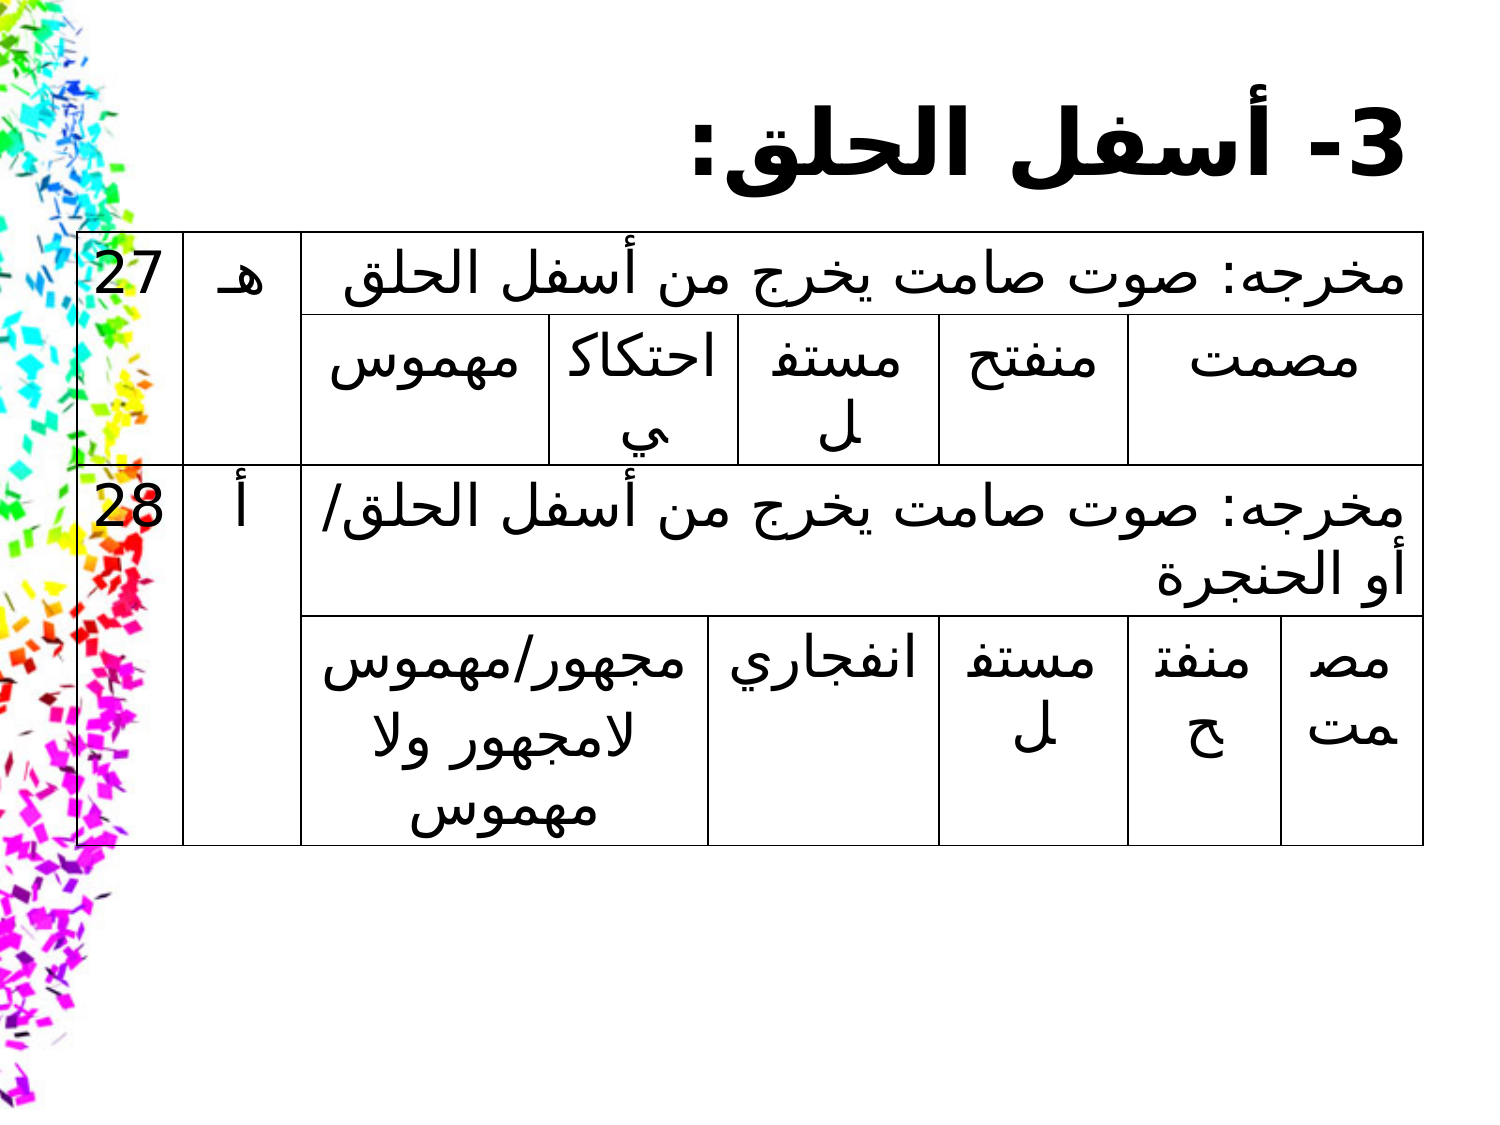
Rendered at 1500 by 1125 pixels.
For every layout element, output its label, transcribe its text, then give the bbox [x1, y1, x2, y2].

table_cell منفتح [1129, 617, 1280, 845]
table_cell مصمت [1282, 617, 1422, 845]
table_cell مخرجه: صوت صامت يخرج من أسفل الحلق/ أو الحنجرة [302, 466, 1422, 615]
table_cell مهموس [302, 315, 548, 464]
table_header هـ [184, 233, 300, 464]
picture [0, 0, 1500, 1125]
table_cell انفجاري [709, 617, 938, 845]
table_cell منفتح [940, 315, 1127, 464]
table_cell 28 [78, 466, 182, 845]
table_cell احتكاكي [550, 315, 737, 464]
table_cell مجهور/مهموس لامجهور ولا مهموس [302, 617, 707, 845]
table_header 27 [78, 233, 182, 464]
table_cell مستفل [940, 617, 1127, 845]
table_cell مصمت [1129, 315, 1422, 464]
table_cell مستفل [739, 315, 938, 464]
table_header مخرجه: صوت صامت يخرج من أسفل الحلق [302, 233, 1422, 314]
table_cell أ [184, 466, 300, 845]
title 3- أسفل الحلق: [75, 45, 1425, 233]
